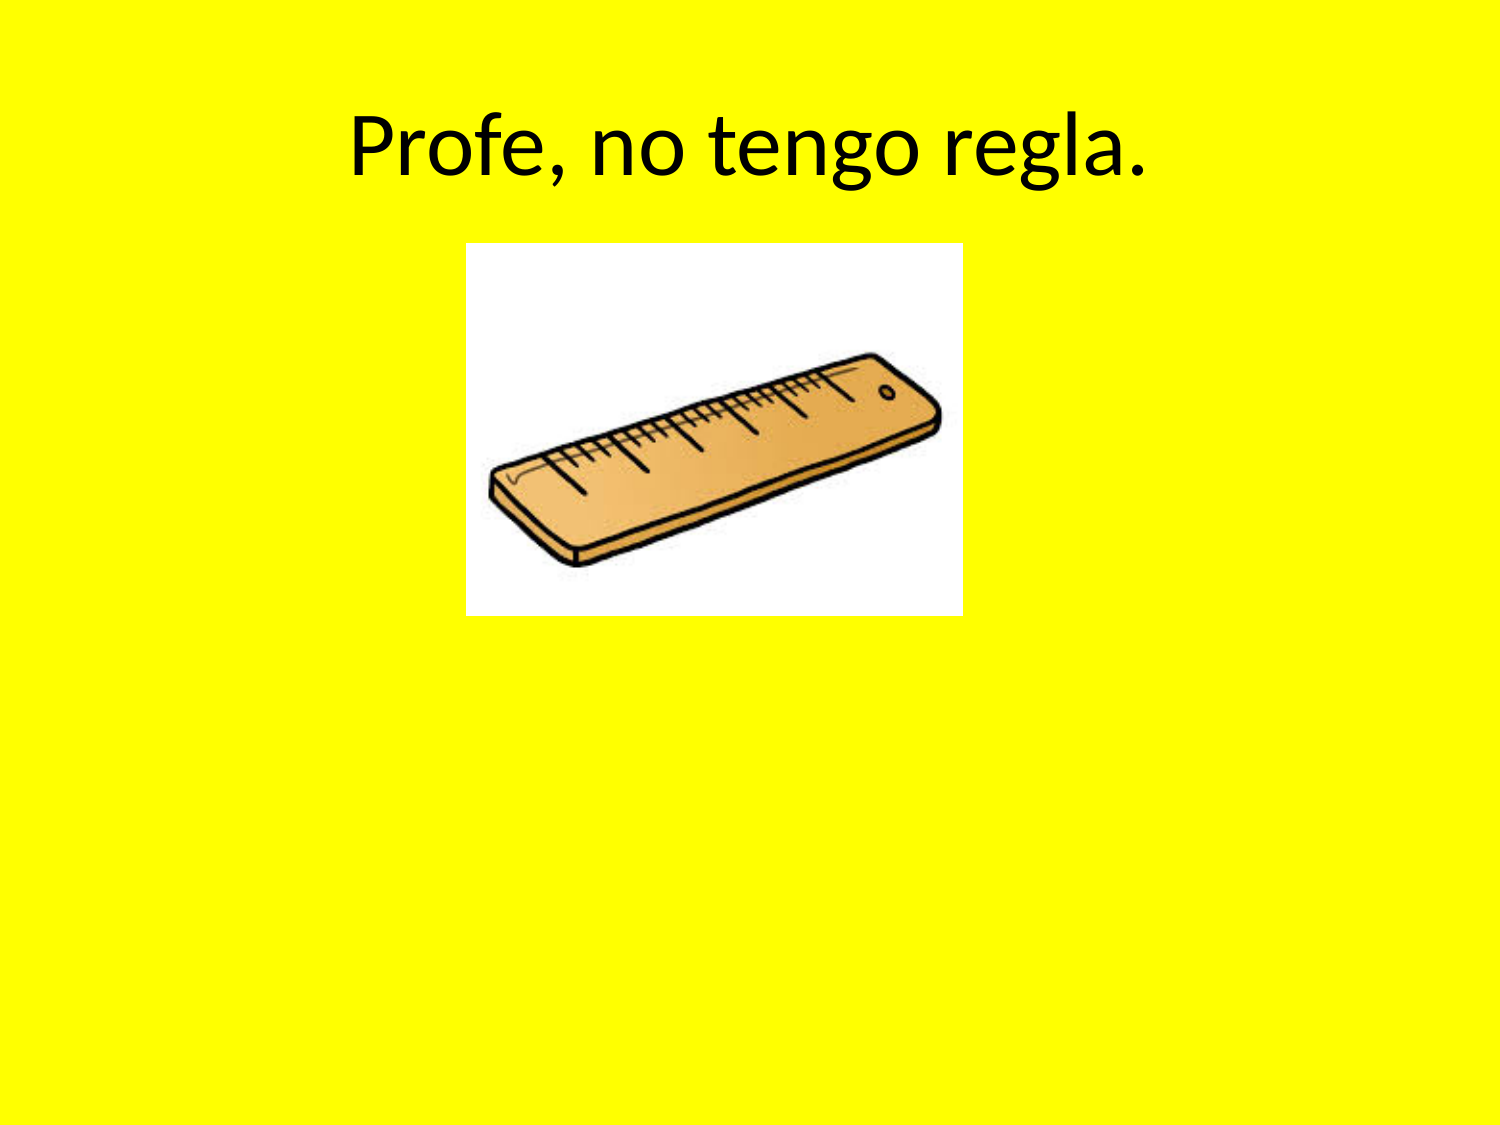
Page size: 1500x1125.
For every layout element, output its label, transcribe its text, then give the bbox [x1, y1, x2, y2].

picture [466, 243, 963, 616]
title Profe, no tengo regla. [75, 45, 1425, 233]
